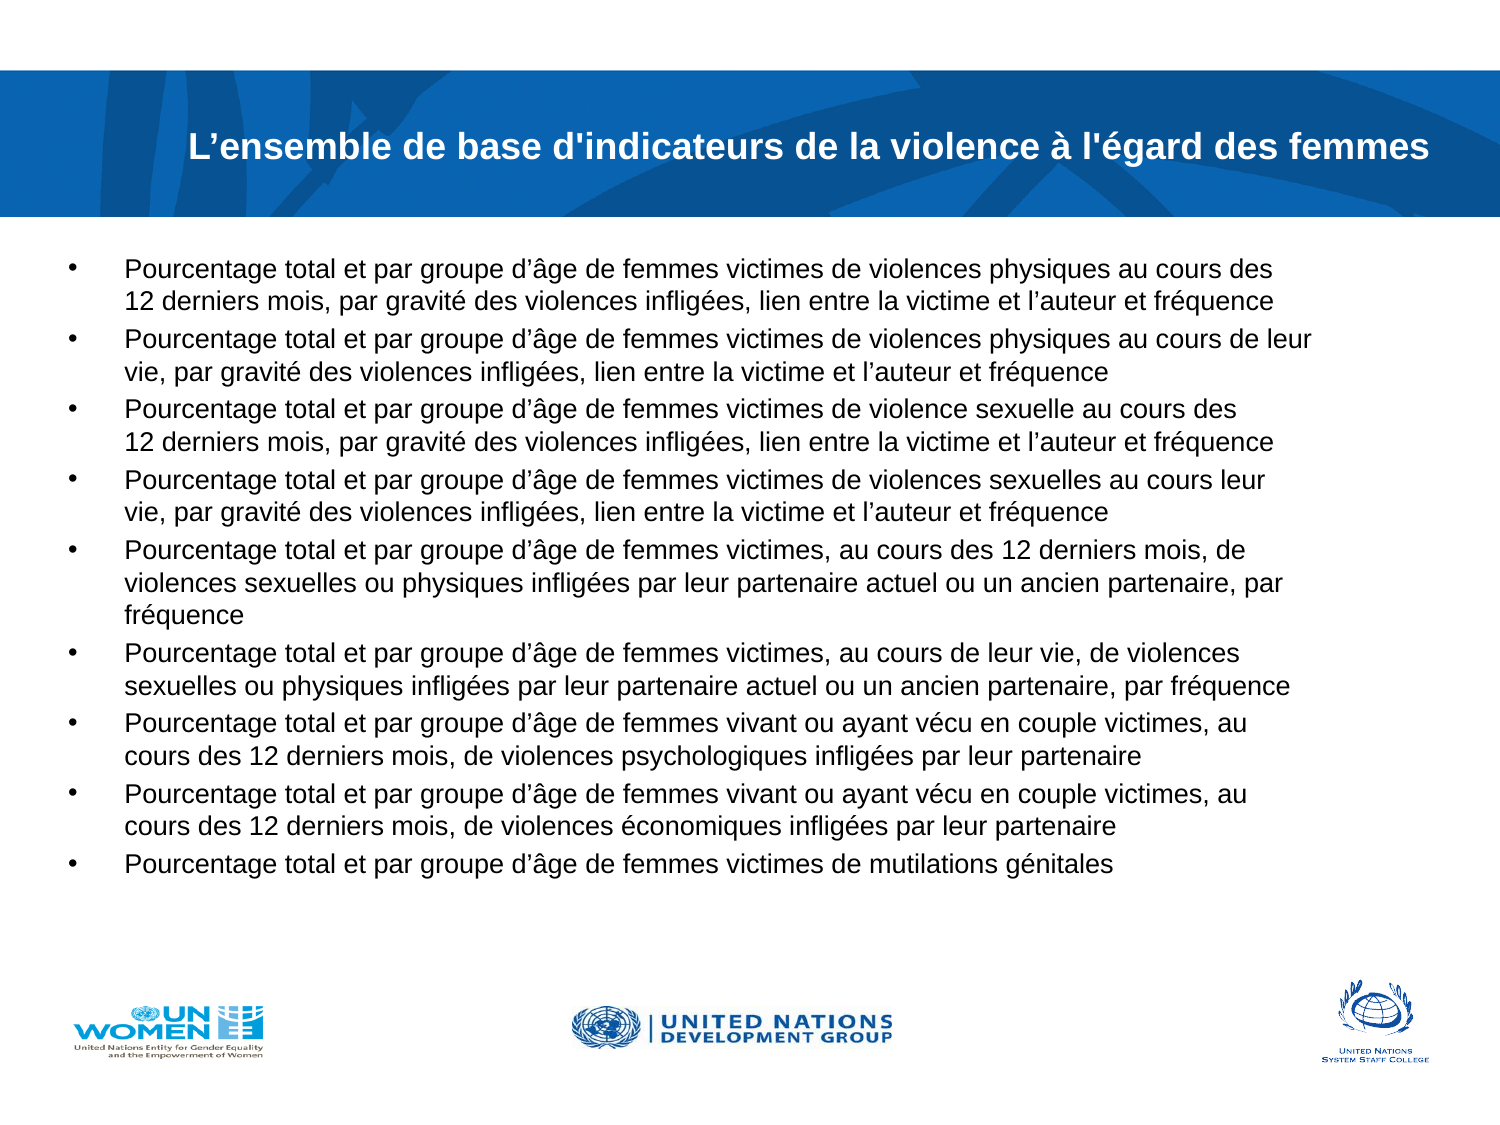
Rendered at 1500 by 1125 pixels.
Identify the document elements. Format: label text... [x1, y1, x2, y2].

picture [170, 1006, 179, 1018]
picture [572, 1006, 892, 1049]
picture [73, 1006, 263, 1059]
picture [194, 1006, 204, 1013]
list Pourcentage total et par groupe d’âge de femmes victimes de violences physiques au cours des 12 derniers mois, par gravité des violences infligées, lien entre la victime et l’auteur et fréquence Pourcentage total et par groupe d’âge de femmes victimes de violences physiques au cours de leur vie, par gravité des violences infligées, lien entre la victime et l’auteur et fréquence Pourcentage total et par groupe d’âge de femmes victimes de violence sexuelle au cours des 12 derniers mois, par gravité des violences infligées, lien entre la victime et l’auteur et fréquence Pourcentage total et par groupe d’âge de femmes victimes de violences sexuelles au cours leur vie, par gravité des violences infligées, lien entre la victime et l’auteur et fréquence Pourcentage total et par groupe d’âge de femmes victimes, au cours des 12 derniers mois, de violences sexuelles ou physiques infligées par leur partenaire actuel ou un ancien partenaire, par fréquence Pourcentage total et par groupe d’âge de femmes victimes, au cours de leur vie, de violences sexuelles ou physiques infligées par leur partenaire actuel ou un ancien partenaire, par fréquence Pourcentage total et par groupe d’âge de femmes vivant ou ayant vécu en couple victimes, au cours des 12 derniers mois, de violences psychologiques infligées par leur partenaire Pourcentage total et par groupe d’âge de femmes vivant ou ayant vécu en couple victimes, au cours des 12 derniers mois, de violences économiques infligées par leur partenaire Pourcentage total et par groupe d’âge de femmes victimes de mutilations génitales [53, 243, 1329, 919]
picture [1322, 979, 1429, 1063]
title L’ensemble de base d'indicateurs de la violence à l'égard des femmes [171, 94, 1447, 195]
picture [0, 70, 1500, 217]
